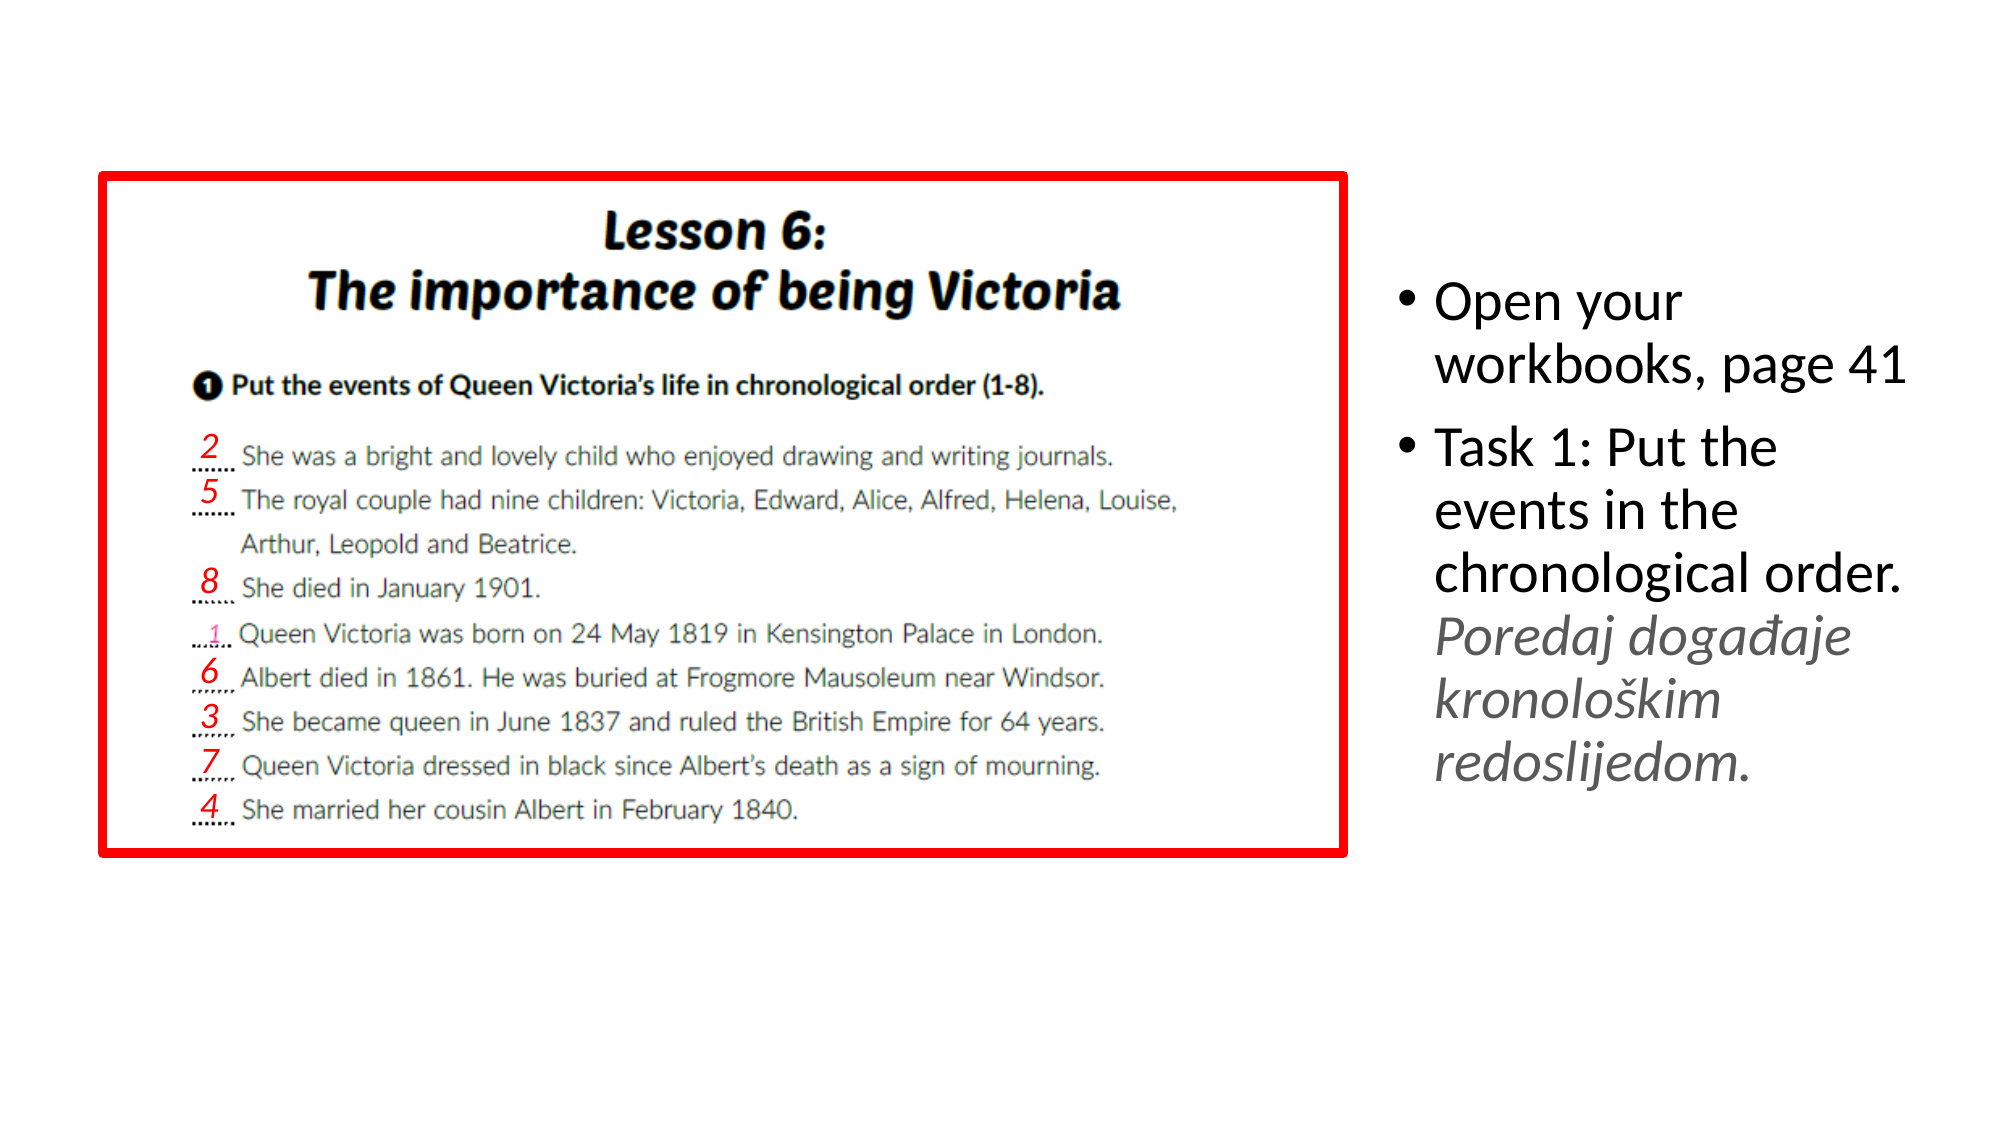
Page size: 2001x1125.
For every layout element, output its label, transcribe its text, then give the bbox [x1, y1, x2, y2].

list Open your workbooks, page 41 Task 1: Put the events in the chronological order. Poredaj događaje kronološkim redoslijedom. [1382, 262, 1936, 977]
picture [106, 180, 1340, 849]
